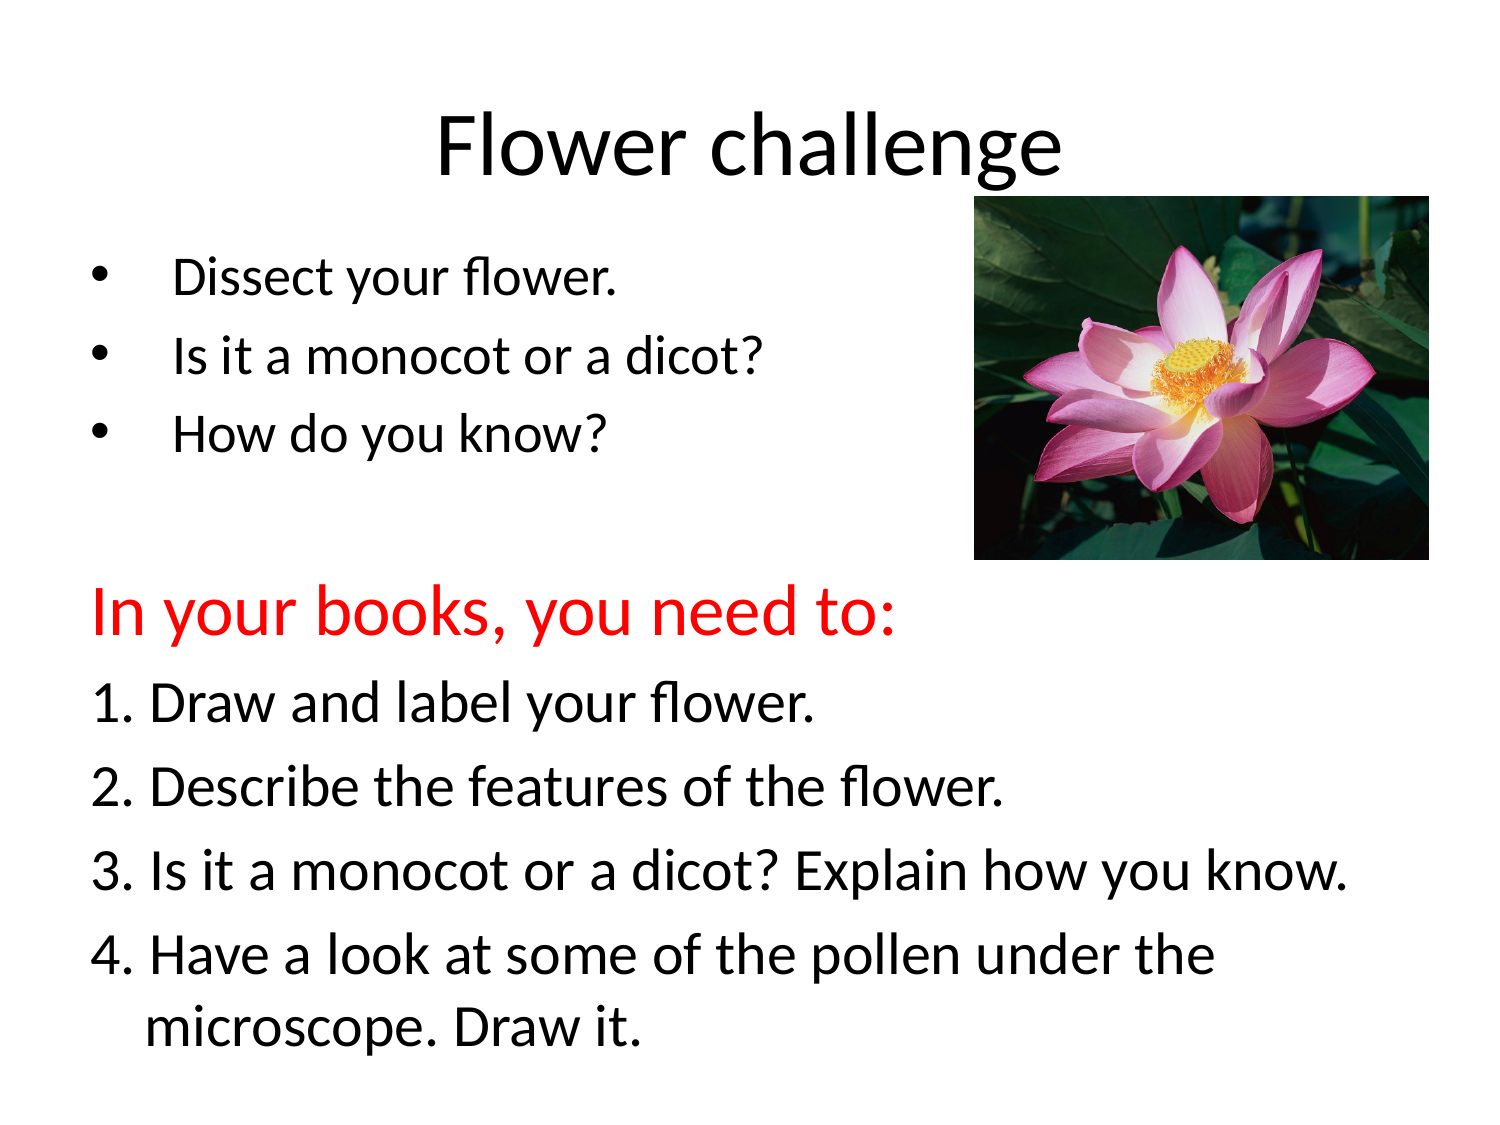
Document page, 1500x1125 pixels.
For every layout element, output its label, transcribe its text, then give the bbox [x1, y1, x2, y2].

list Dissect your flower. Is it a monocot or a dicot? How do you know? In your books, you need to: 1. Draw and label your flower. 2. Describe the features of the flower. 3. Is it a monocot or a dicot? Explain how you know. 4. Have a look at some of the pollen under the microscope. Draw it. [75, 231, 1425, 1071]
title Flower challenge [75, 45, 1425, 231]
picture [974, 195, 1429, 560]
